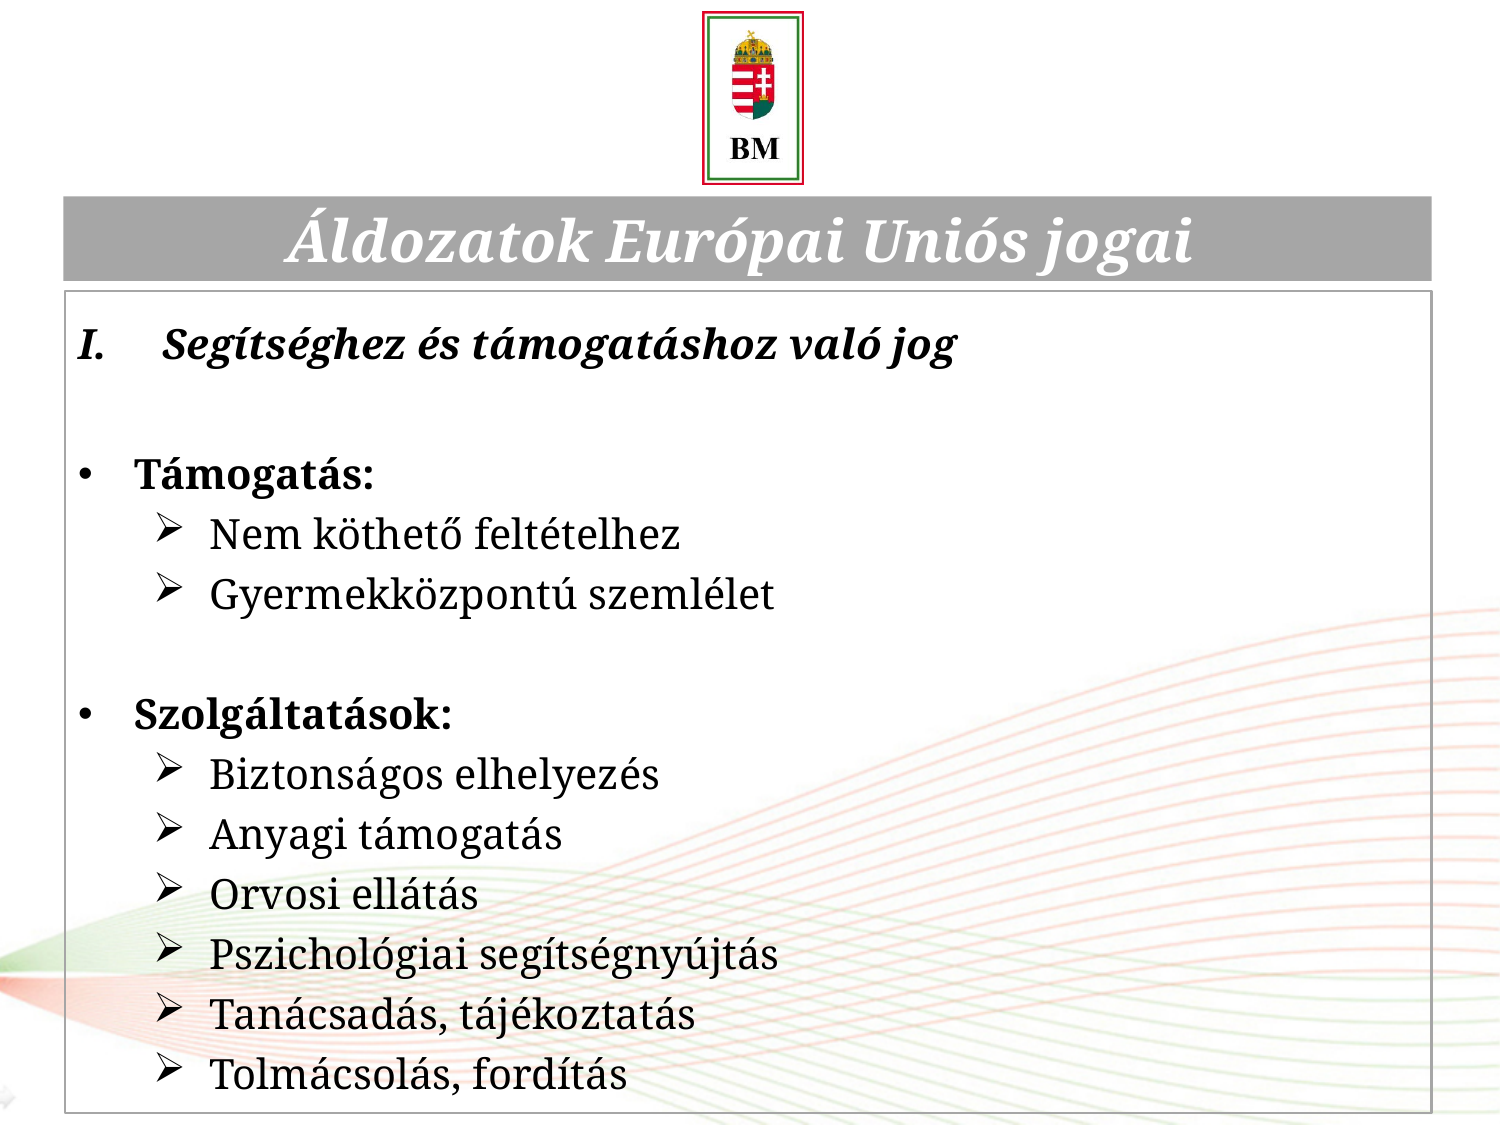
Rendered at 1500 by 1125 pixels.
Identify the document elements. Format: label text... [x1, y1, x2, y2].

text_box [63, 289, 1434, 1115]
text_box Segítséghez és támogatáshoz való jog Támogatás: Nem köthető feltételhez Gyermekközpontú szemlélet Szolgáltatások: Biztonságos elhelyezés Anyagi támogatás Orvosi ellátás Pszichológiai segítségnyújtás Tanácsadás, tájékoztatás Tolmácsolás, fordítás [63, 290, 1431, 1106]
picture [0, 0, 1500, 1125]
text_box Áldozatok Európai Uniós jogai [63, 196, 1432, 281]
text_box [616, 1, 880, 178]
